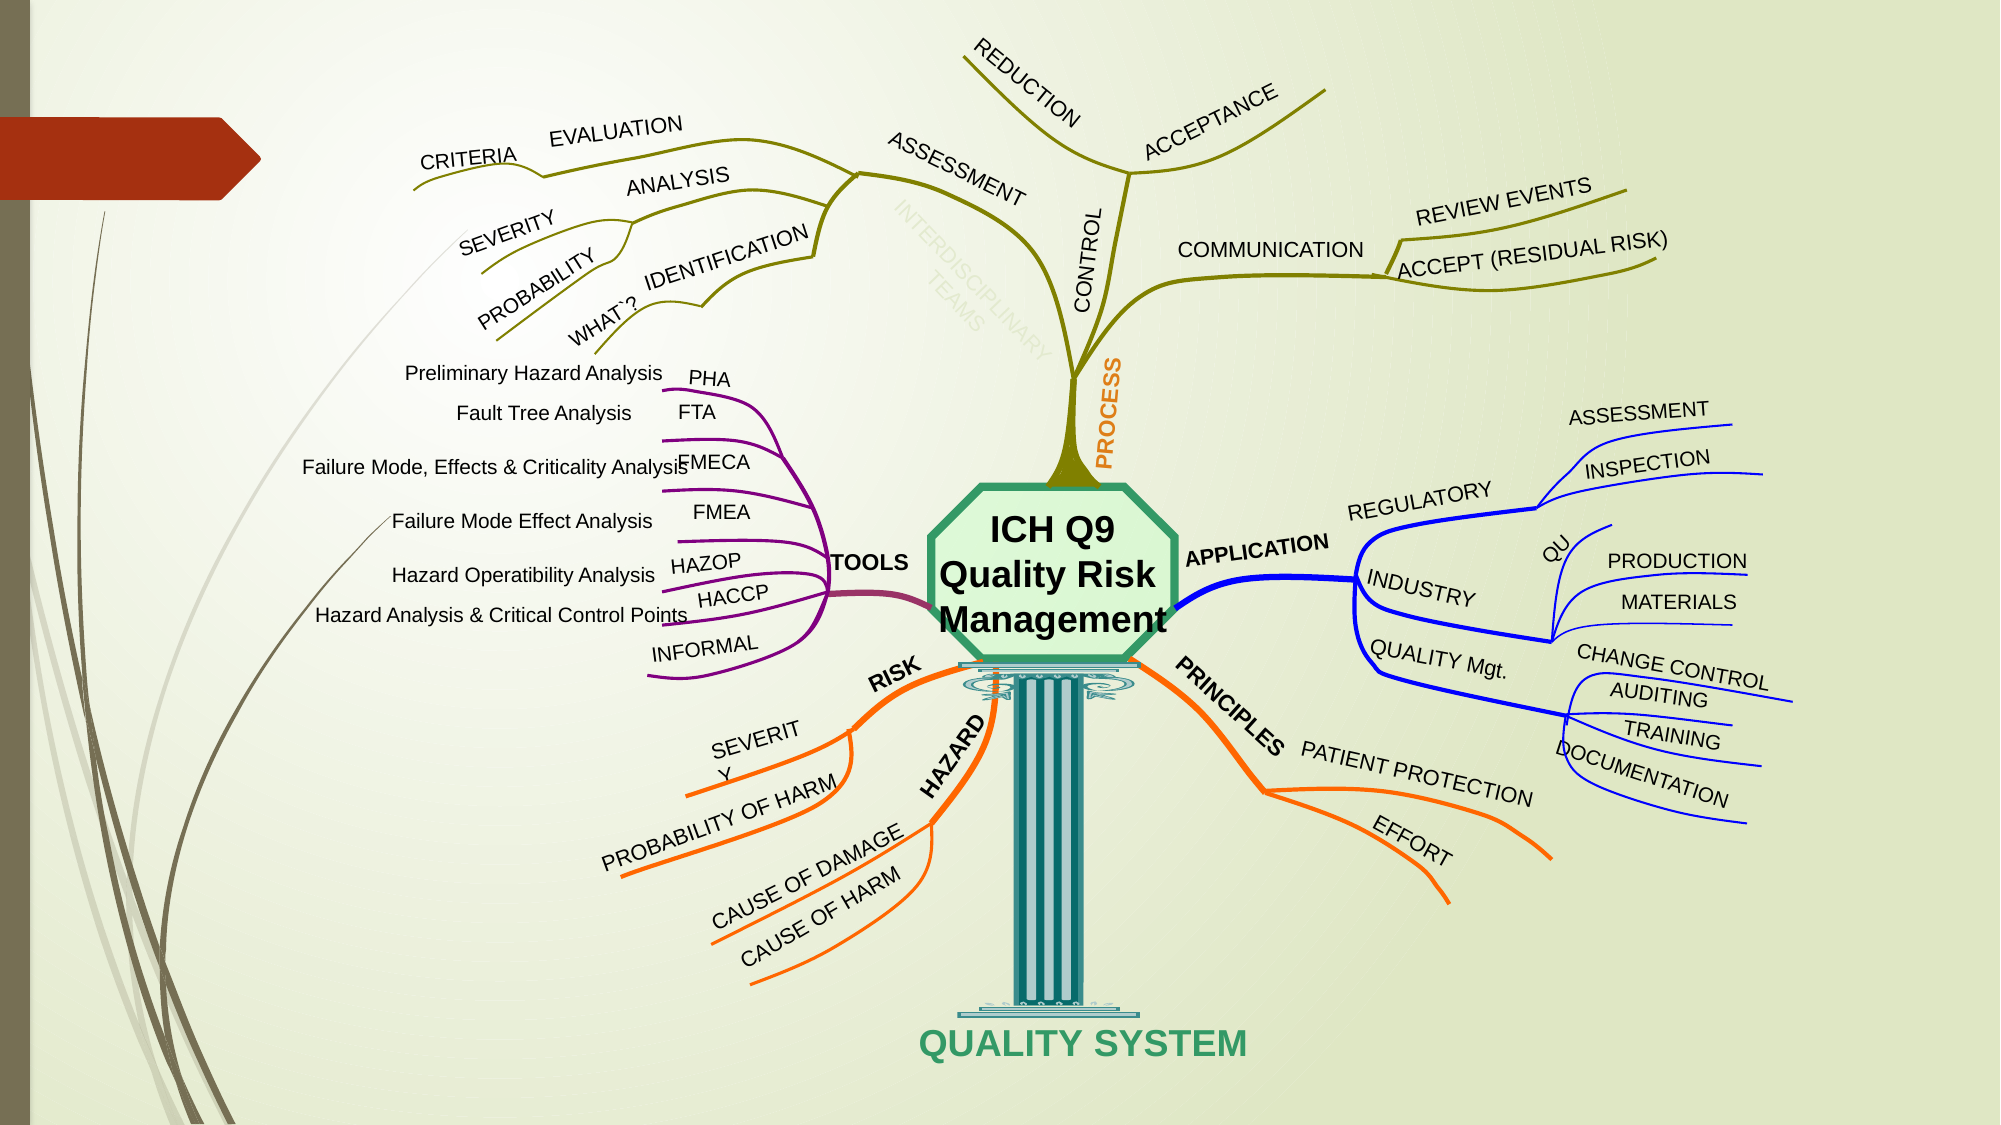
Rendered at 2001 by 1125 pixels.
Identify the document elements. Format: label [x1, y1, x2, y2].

text_box [283, 55, 1793, 1073]
